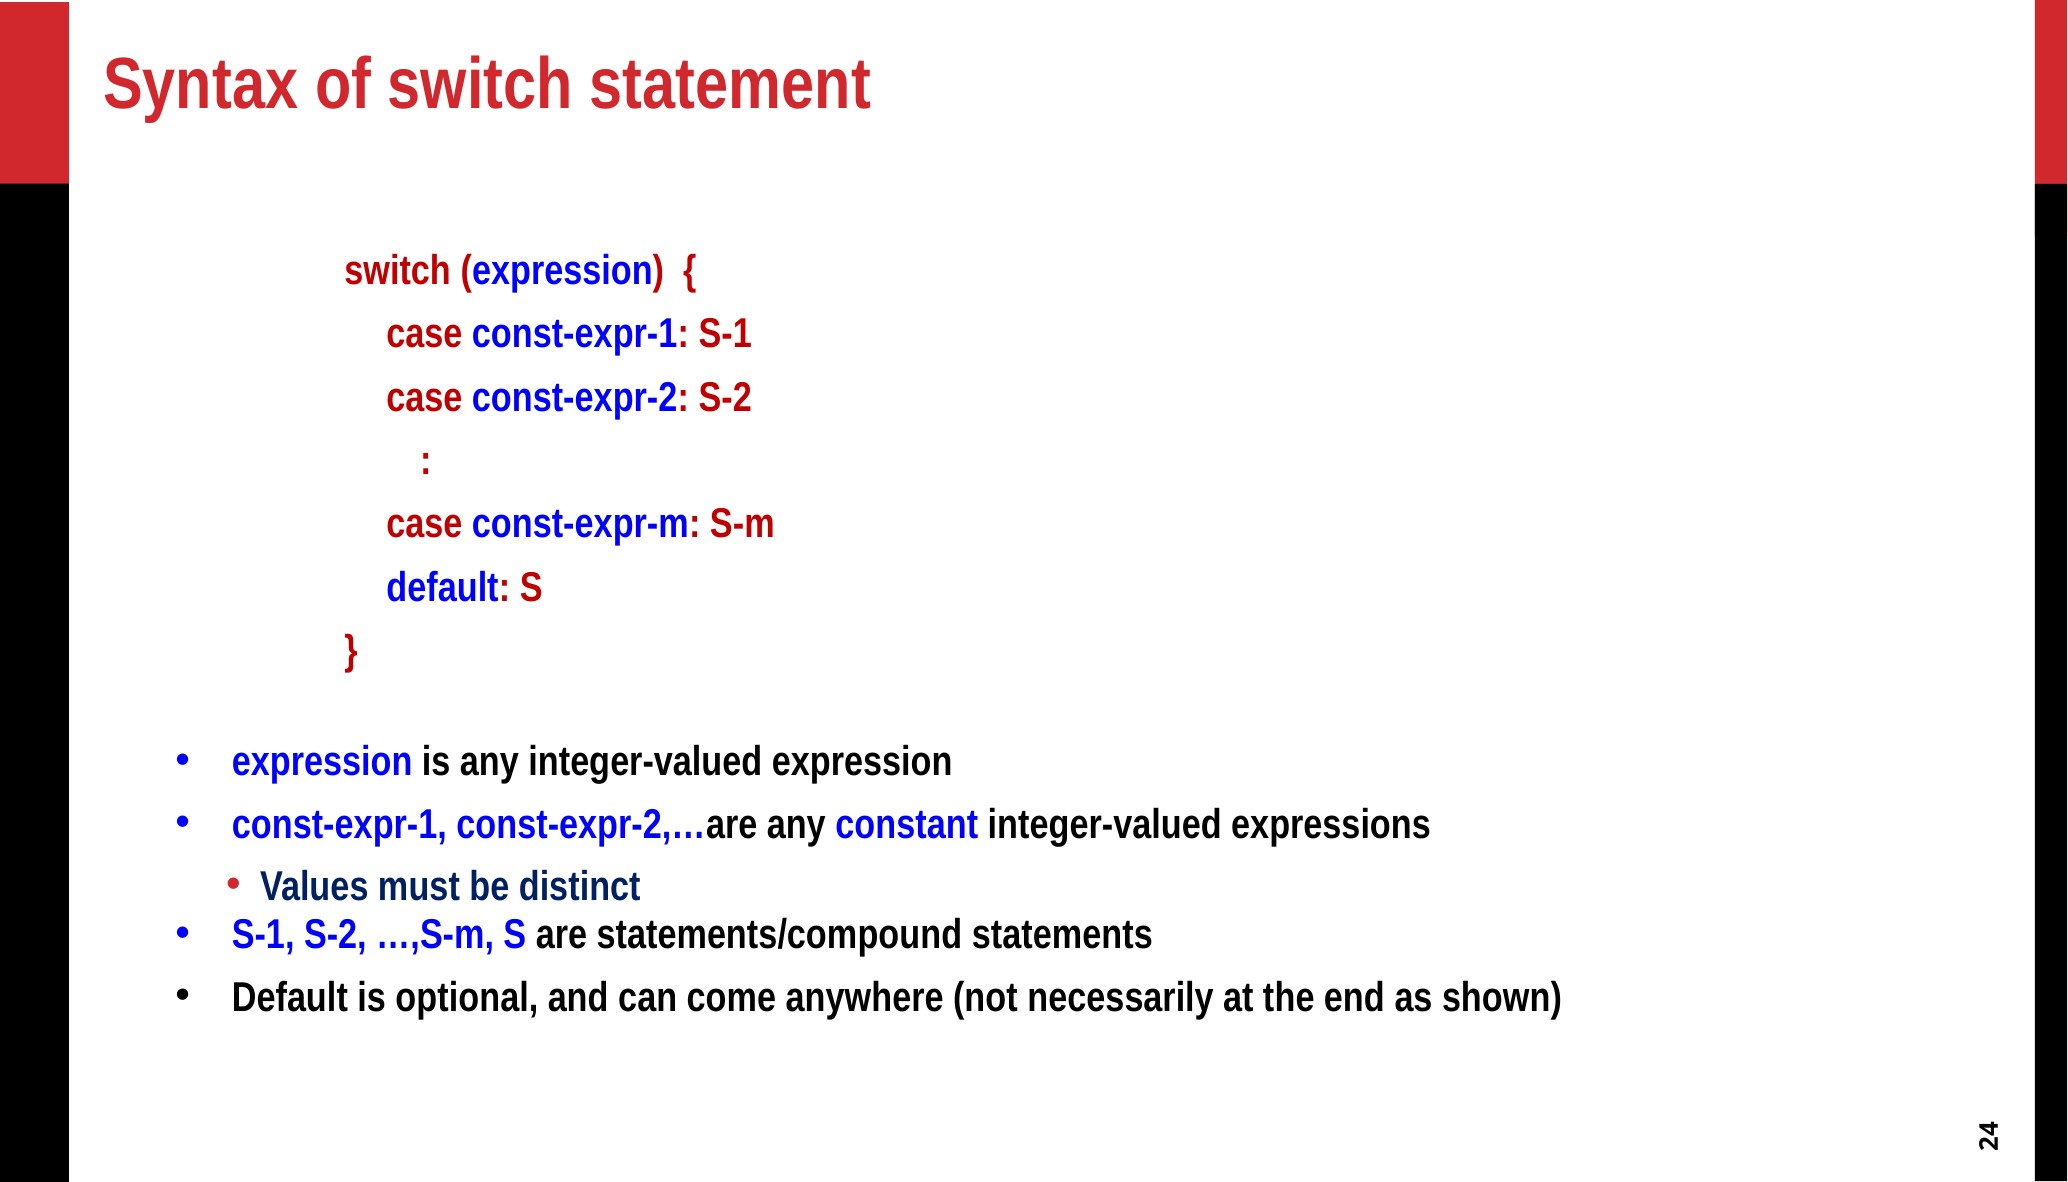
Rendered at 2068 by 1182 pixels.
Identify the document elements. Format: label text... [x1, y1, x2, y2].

list switch (expression) { case const-expr-1: S-1 case const-expr-2: S-2 : case const-expr-m: S-m default: S } expression is any integer-valued expression const-expr-1, const-expr-2,…are any constant integer-valued expressions Values must be distinct S-1, S-2, …,S-m, S are statements/compound statements Default is optional, and can come anywhere (not necessarily at the end as shown) [158, 229, 1847, 1111]
title Syntax of switch statement [86, 26, 2016, 132]
slide_number ‹#› [1963, 1046, 2016, 1169]
